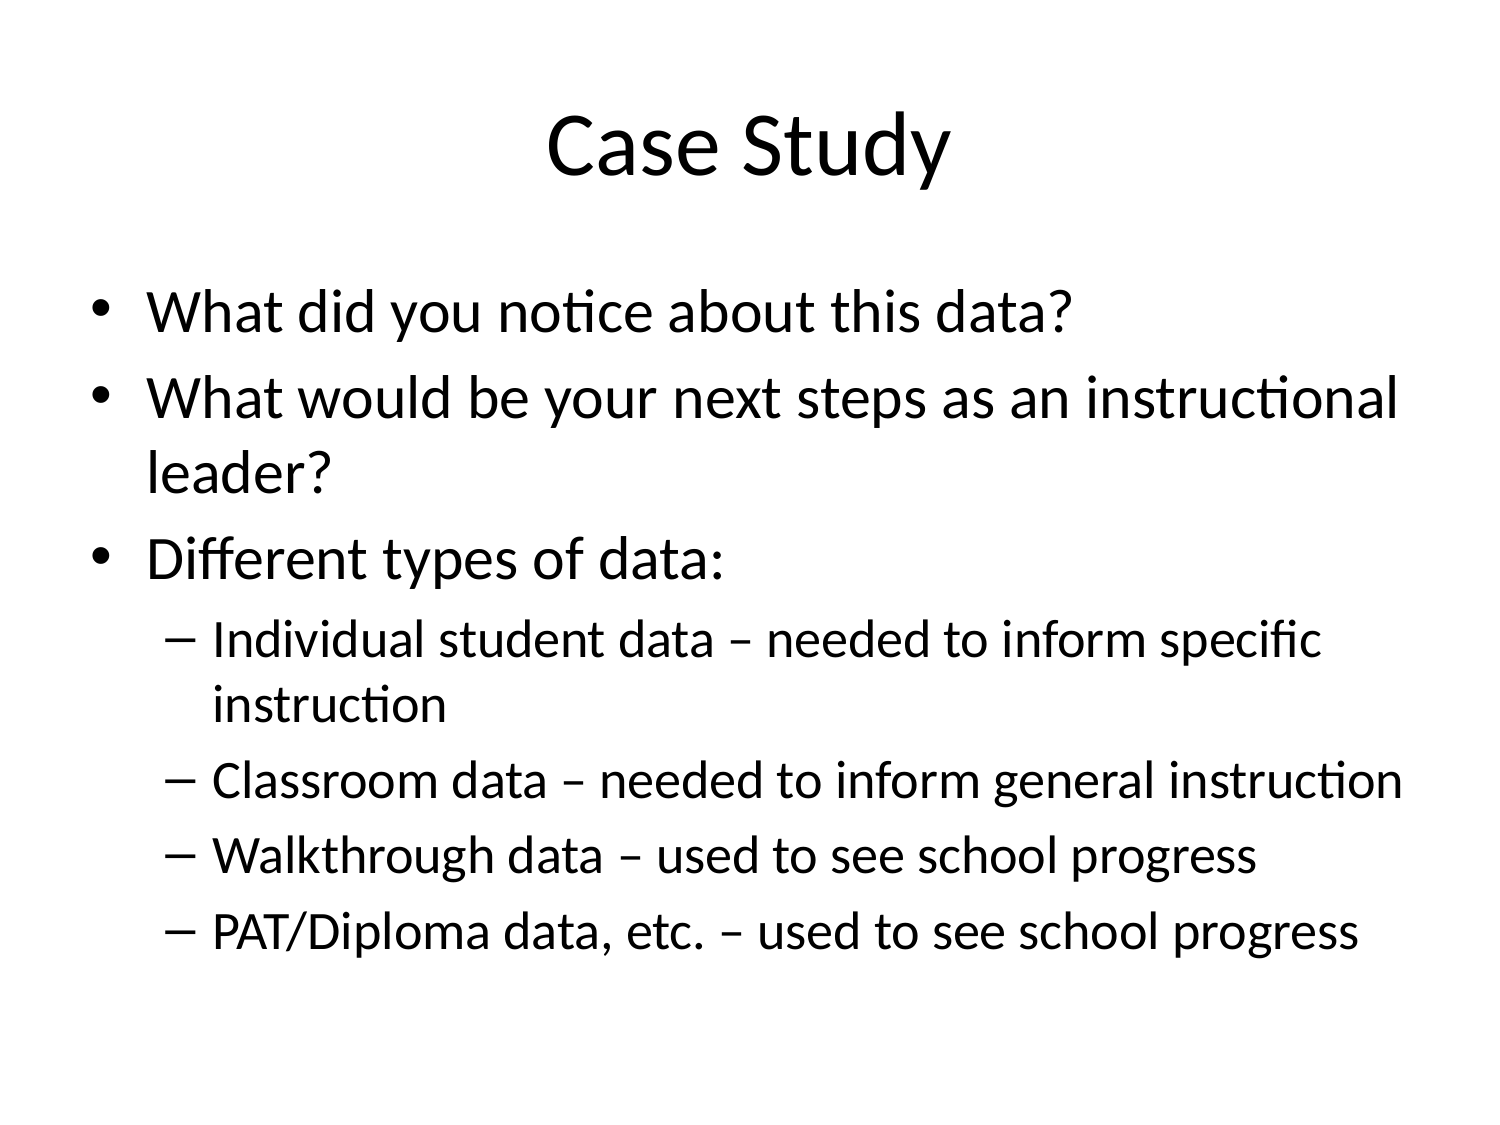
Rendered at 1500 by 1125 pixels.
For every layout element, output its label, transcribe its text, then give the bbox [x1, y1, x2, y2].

title Case Study [75, 45, 1425, 233]
list What did you notice about this data? What would be your next steps as an instructional leader? Different types of data: Individual student data – needed to inform specific instruction Classroom data – needed to inform general instruction Walkthrough data – used to see school progress PAT/Diploma data, etc. – used to see school progress [75, 262, 1425, 1005]
